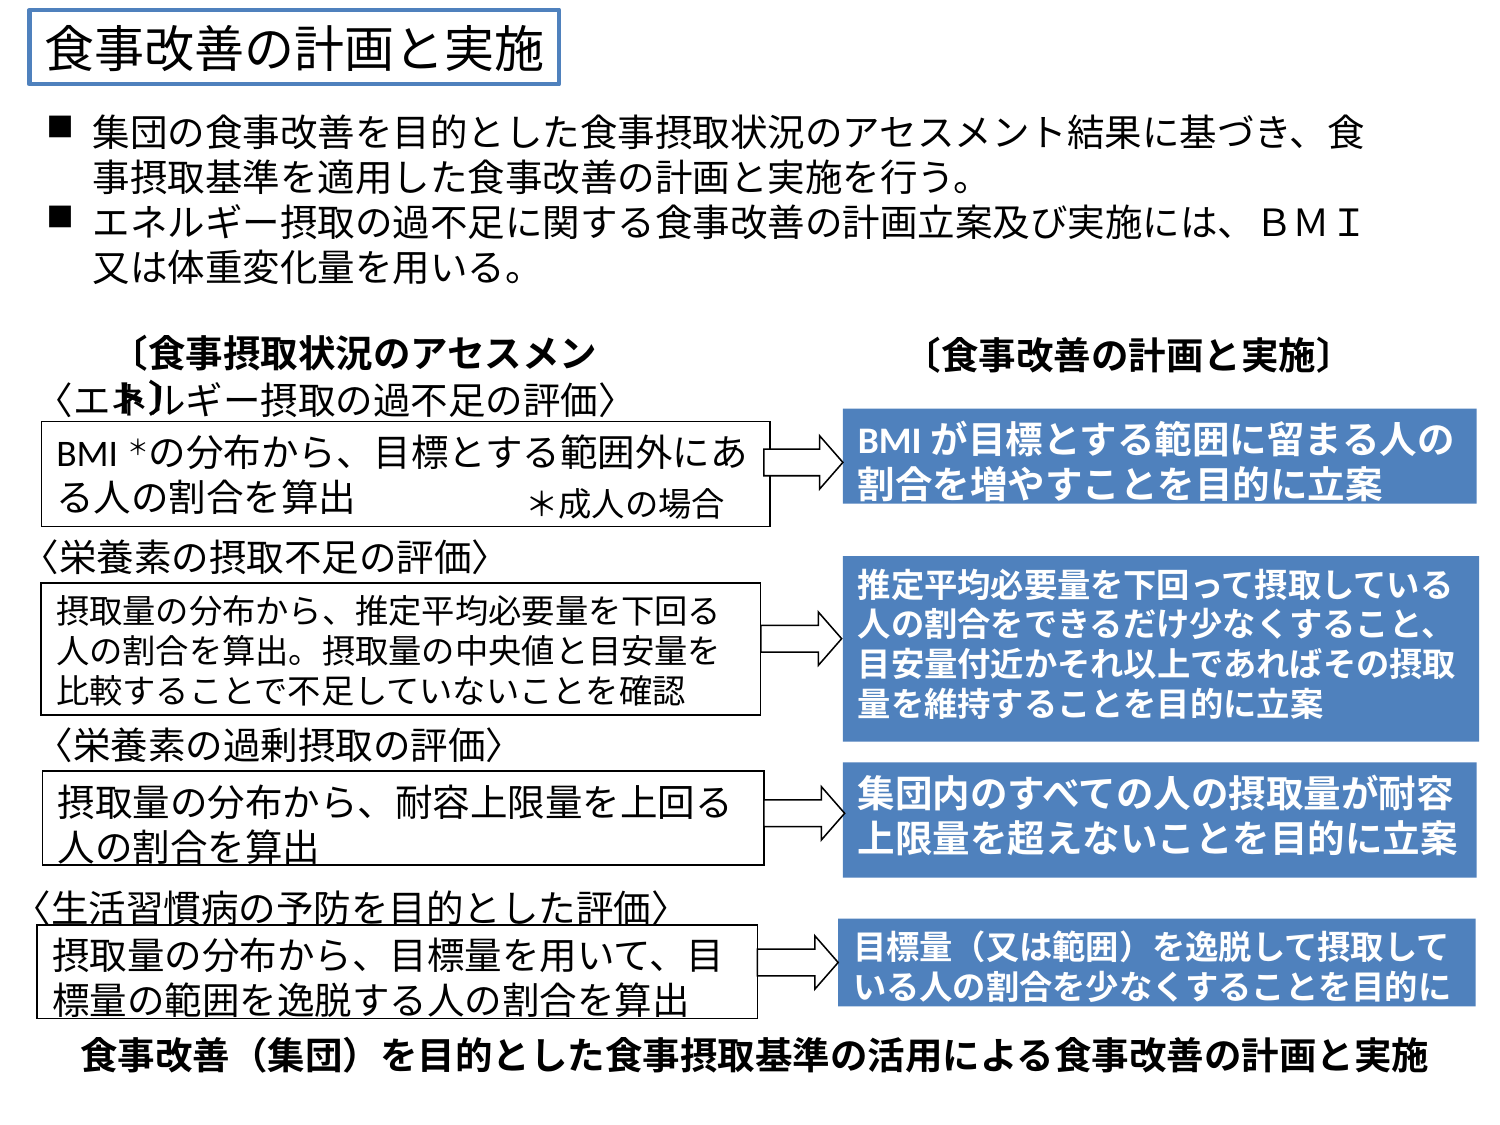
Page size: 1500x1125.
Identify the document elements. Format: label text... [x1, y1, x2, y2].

text_box 〈栄養素の過剰摂取の評価〉 [20, 714, 545, 757]
text_box 〔食事改善の計画と実施〕 [888, 324, 1373, 386]
text_box 集団内のすべての人の摂取量が耐容上限量を超えないことを目的に立案 [842, 762, 1477, 878]
text_box 集団の食事改善を目的とした食事摂取状況のアセスメント結果に基づき、食事摂取基準を適用した食事改善の計画と実施を行う。 エネルギー摂取の過不足に関する食事改善の計画立案及び実施には、ＢＭＩ又は体重変化量を用いる。 [31, 101, 1414, 297]
text_box 〔食事摂取状況のアセスメント〕 [95, 322, 657, 381]
text_box 食事改善（集団）を目的とした食事摂取基準の活用による食事改善の計画と実施 [44, 1024, 1445, 1125]
text_box BMIが目標とする範囲に留まる人の割合を増やすことを目的に立案 [842, 408, 1477, 504]
text_box 食事改善の計画と実施 [27, 8, 561, 86]
text_box 目標量（又は範囲）を逸脱して摂取している人の割合を少なくすることを目的に立案 [838, 918, 1476, 1007]
text_box [763, 786, 845, 841]
text_box 〈エネルギー摂取の過不足の評価〉 [20, 369, 655, 422]
text_box [763, 435, 843, 490]
text_box 〈生活習慣病の予防を目的とした評価〉 [0, 877, 770, 936]
text_box ＊成人の場合 [513, 482, 786, 537]
text_box [757, 935, 839, 990]
text_box 推定平均必要量を下回って摂取している人の割合をできるだけ少なくすること、目安量付近かそれ以上であればその摂取量を維持することを目的に立案 [842, 556, 1480, 742]
text_box 摂取量の分布から、耐容上限量を上回る人の割合を算出 [42, 771, 764, 866]
text_box BMI＊の分布から、目標とする範囲外にある人の割合を算出 [41, 421, 770, 526]
text_box 摂取量の分布から、推定平均必要量を下回る人の割合を算出。摂取量の中央値と目安量を比較することで不足していないことを確認 [41, 583, 761, 715]
text_box [760, 611, 842, 666]
text_box 〈栄養素の摂取不足の評価〉 [6, 526, 541, 587]
text_box 摂取量の分布から、目標量を用いて、目標量の範囲を逸脱する人の割合を算出 [37, 936, 758, 1019]
